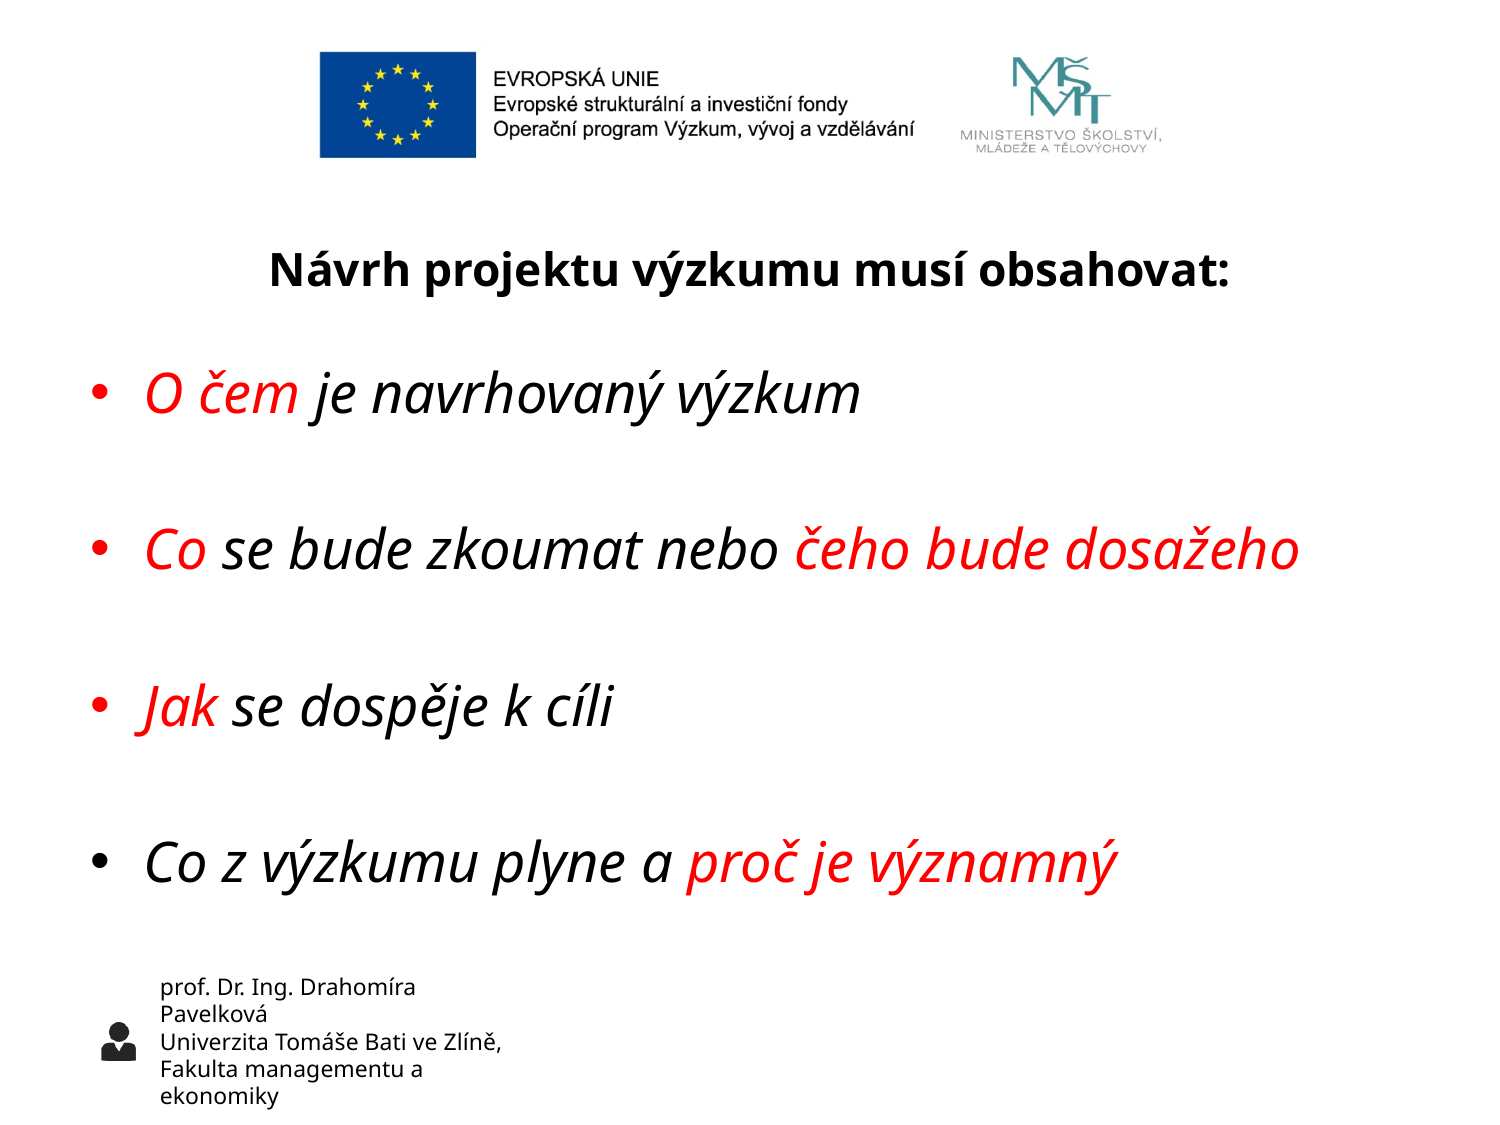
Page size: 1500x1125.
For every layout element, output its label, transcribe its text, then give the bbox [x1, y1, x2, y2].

picture [267, 0, 1213, 210]
picture [101, 1021, 136, 1062]
title Návrh projektu výzkumu musí obsahovat: [75, 232, 1425, 305]
footer prof. Dr. Ing. Drahomíra Pavelková Univerzita Tomáše Bati ve Zlíně, Fakulta managementu a ekonomiky [145, 999, 526, 1083]
list O čem je navrhovaný výzkum Co se bude zkoumat nebo čeho bude dosažeho Jak se dospěje k cíli Co z výzkumu plyne a proč je významný [75, 349, 1425, 906]
